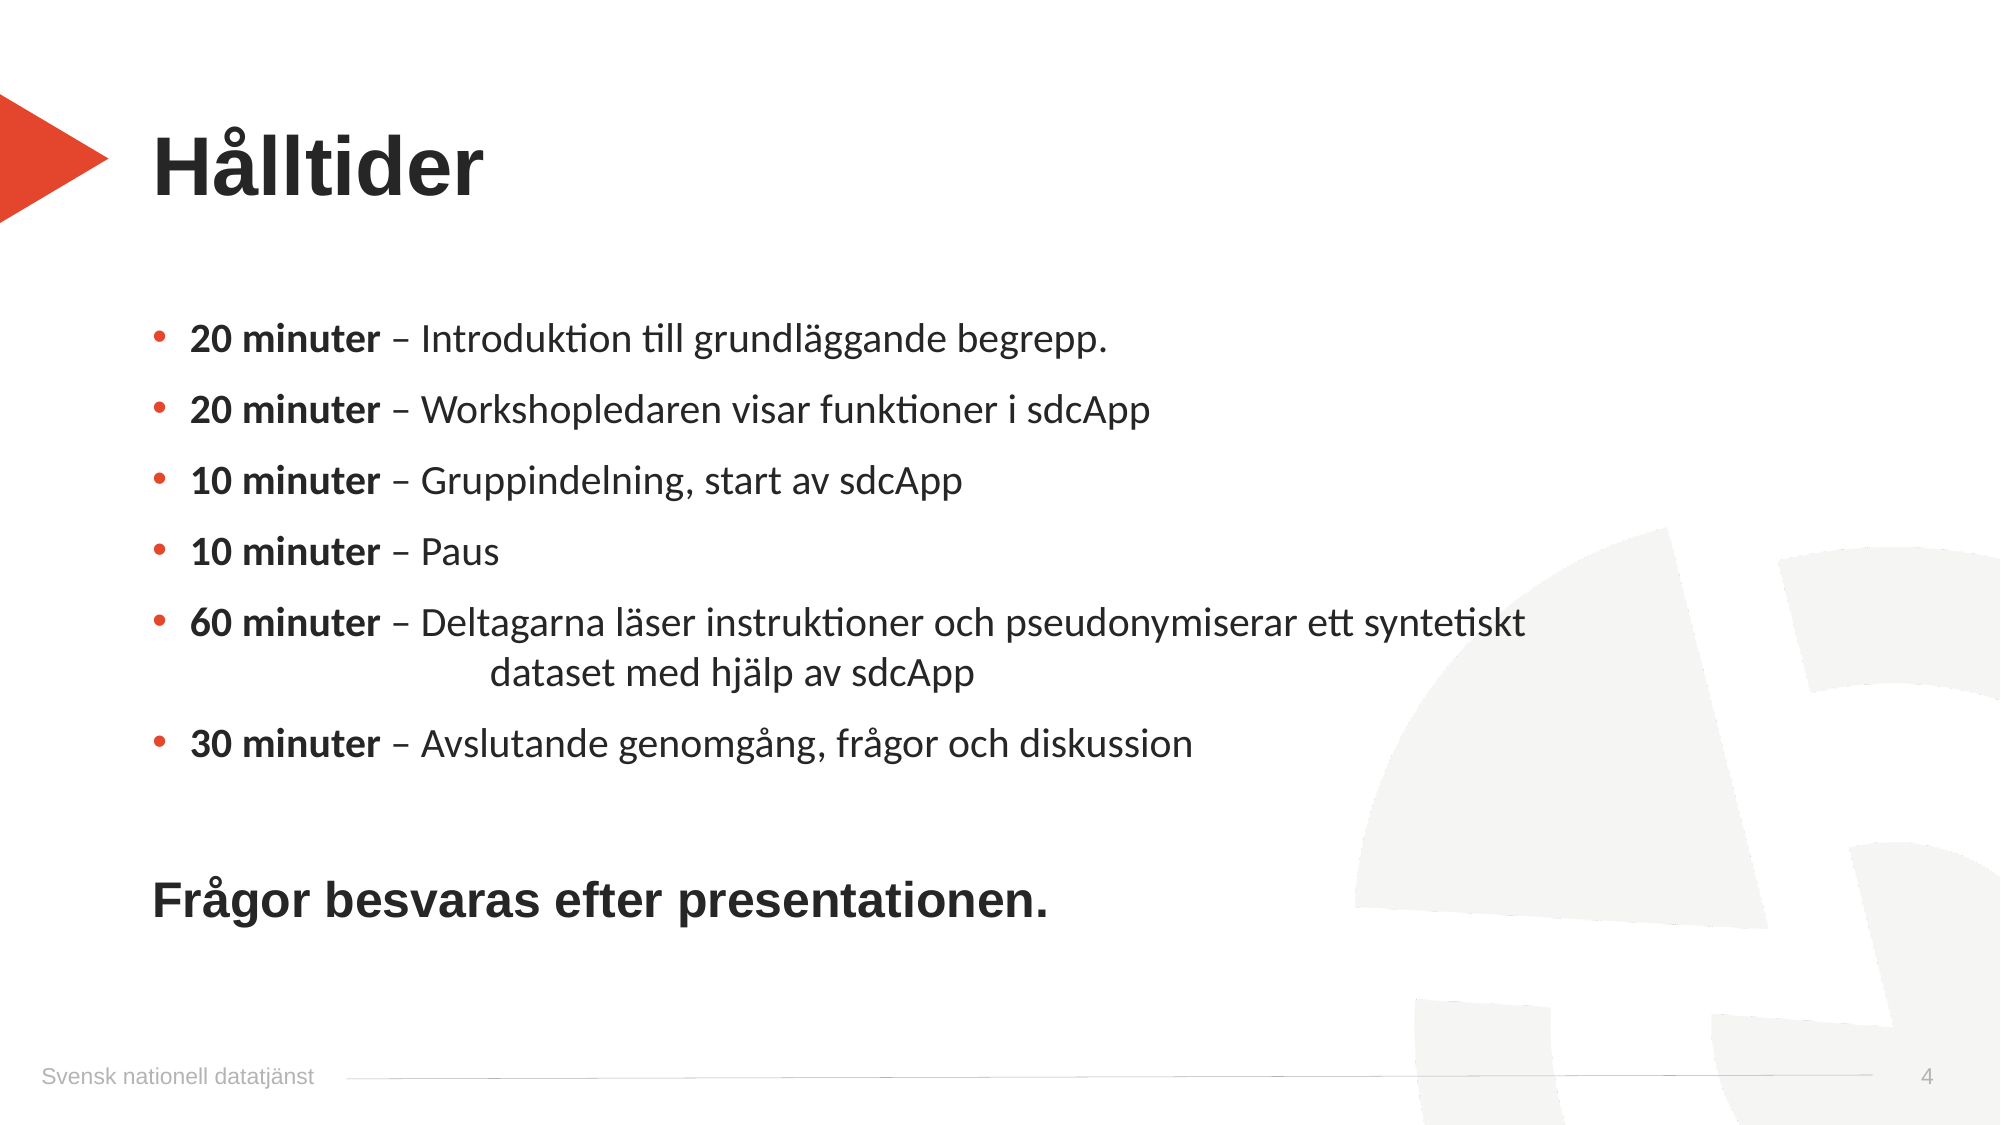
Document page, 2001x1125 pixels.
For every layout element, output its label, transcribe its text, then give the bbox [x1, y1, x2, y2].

picture [1338, 487, 2001, 1125]
list 20 minuter – Introduktion till grundläggande begrepp. 20 minuter – Workshopledaren visar funktioner i sdcApp 10 minuter – Gruppindelning, start av sdcApp 10 minuter – Paus 60 minuter – Deltagarna läser instruktioner och pseudonymiserar ett syntetiskt dataset med hjälp av sdcApp 30 minuter – Avslutande genomgång, frågor och diskussion Frågor besvaras efter presentationen. [137, 303, 1606, 1053]
title Hålltider [137, 59, 1863, 278]
